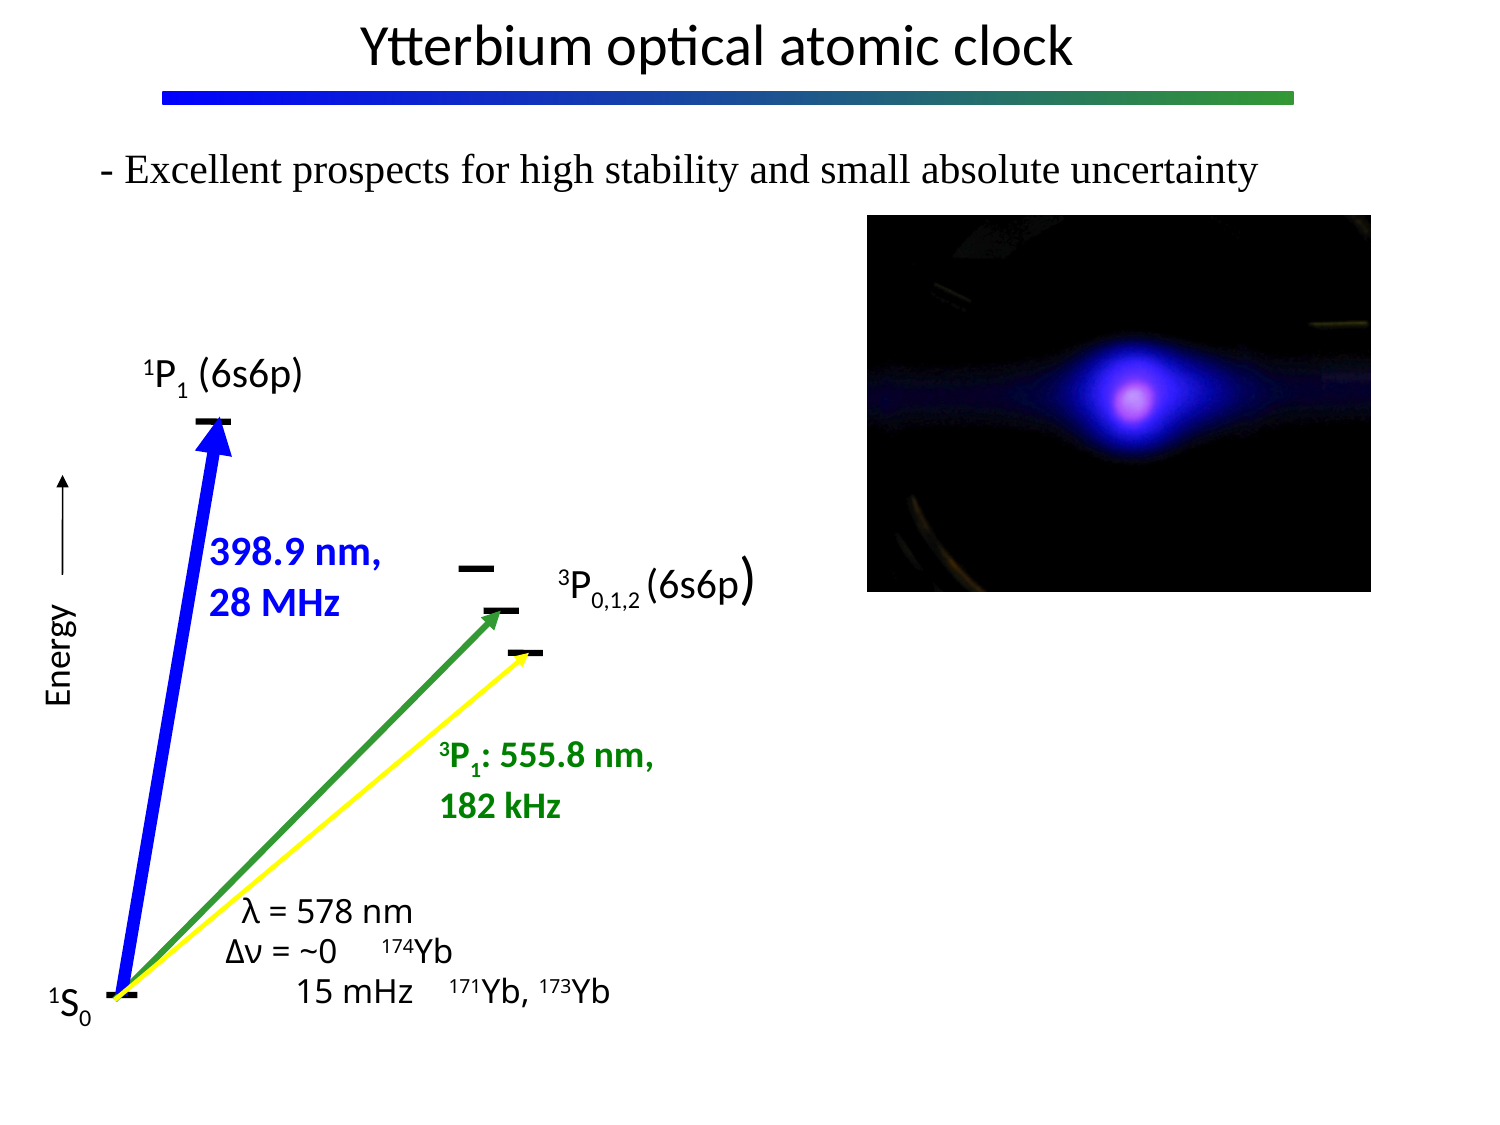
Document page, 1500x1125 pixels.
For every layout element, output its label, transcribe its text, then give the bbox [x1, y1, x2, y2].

text_box Ytterbium optical atomic clock [345, 0, 1090, 85]
text_box 3P0,1,2 (6s6p) [542, 532, 825, 621]
text_box 398.9 nm, 28 MHz [194, 516, 463, 632]
text_box 1S0 [32, 967, 107, 1039]
text_box 1P1 (6s6p) [127, 338, 320, 411]
text_box λ = 578 nm Δν = ~0 174Yb 15 mHz 171Yb, 173Yb [210, 883, 705, 1018]
text_box [254, 652, 529, 883]
text_box [121, 416, 224, 993]
text_box [162, 91, 1294, 105]
text_box 3P1: 555.8 nm, 182 kHz [424, 722, 769, 834]
picture [867, 214, 1371, 593]
text_box Energy [24, 550, 85, 723]
text_box [56, 474, 69, 575]
text_box [230, 610, 501, 883]
text_box - Excellent prospects for high stability and small absolute uncertainty [85, 134, 1282, 200]
